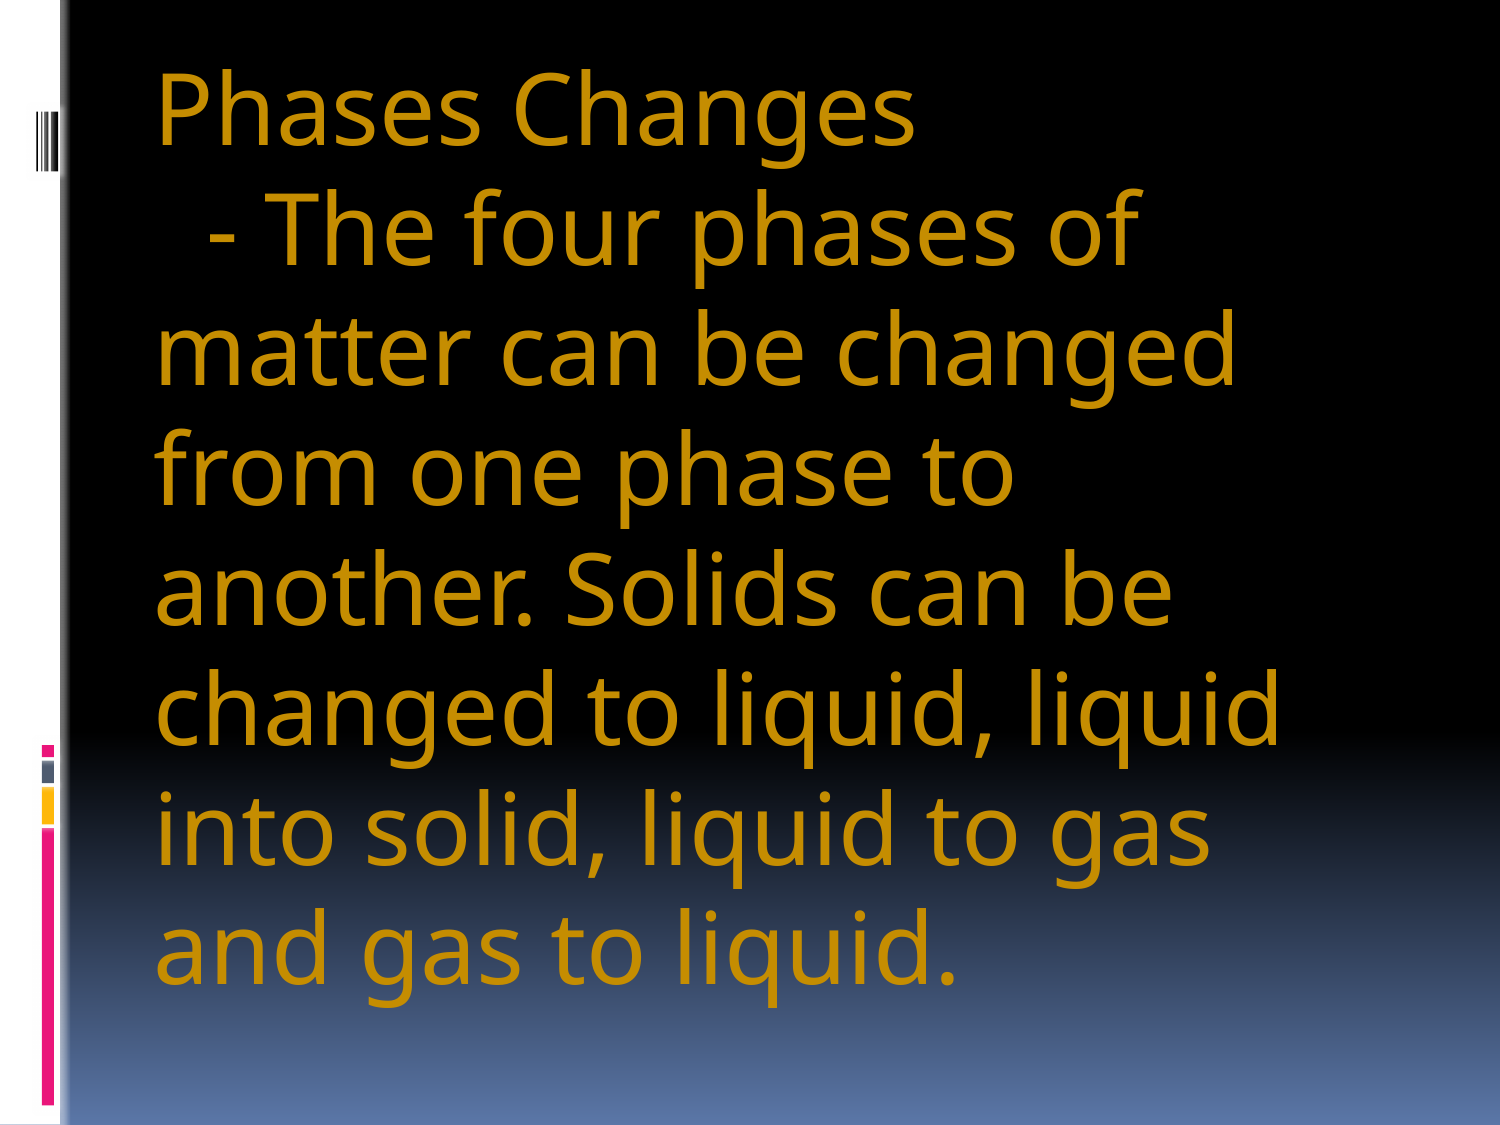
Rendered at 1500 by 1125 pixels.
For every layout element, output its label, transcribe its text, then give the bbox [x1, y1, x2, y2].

subtitle Phases Changes - The four phases of matter can be changed from one phase to another. Solids can be changed to liquid, liquid into solid, liquid to gas and gas to liquid. [137, 137, 1413, 1013]
